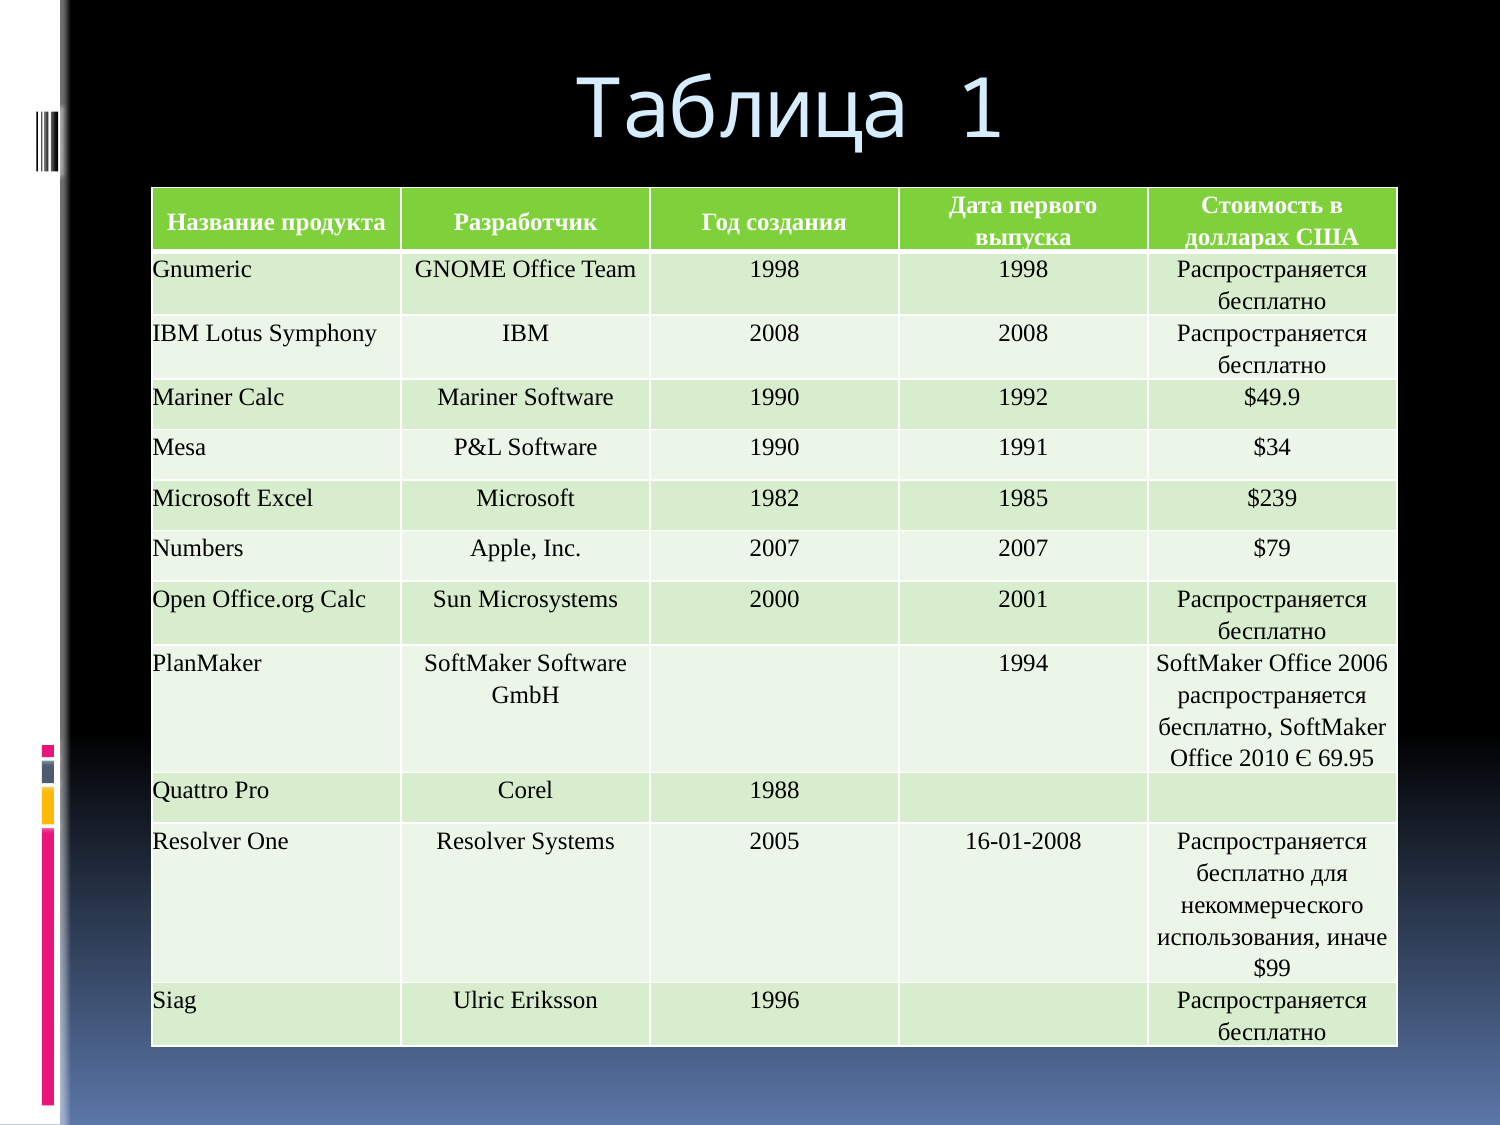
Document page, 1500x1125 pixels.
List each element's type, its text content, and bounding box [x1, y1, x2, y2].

table_cell Mesa [153, 430, 400, 479]
table_cell 2007 [900, 531, 1147, 580]
table_header Дата первого выпуска [900, 188, 1147, 249]
table_cell 1985 [900, 481, 1147, 530]
table_cell P&L Software [402, 430, 649, 479]
table_cell IBM Lotus Symphony [153, 316, 400, 378]
table_cell 2005 [651, 824, 898, 982]
table_cell 1992 [900, 380, 1147, 429]
table_cell Распространяется бесплатно для некоммерческого использования, иначе $99 [1149, 824, 1396, 982]
table_header Год создания [651, 188, 898, 249]
table_cell Resolver Systems [402, 824, 649, 982]
table_cell 2008 [651, 316, 898, 378]
table_cell Siag [153, 983, 400, 1045]
table_cell Apple, Inc. [402, 531, 649, 580]
table_cell [900, 773, 1147, 822]
table_cell $34 [1149, 430, 1396, 479]
table_cell Open Office.org Calc [153, 582, 400, 644]
table_cell Microsoft Excel [153, 481, 400, 530]
table_cell [651, 646, 898, 772]
table_cell 2000 [651, 582, 898, 644]
table_cell $79 [1149, 531, 1396, 580]
table_cell Mariner Calc [153, 380, 400, 429]
table_header Стоимость в долларах США [1149, 188, 1396, 249]
table_header Название продукта [153, 188, 400, 249]
table_cell IBM [402, 316, 649, 378]
table_cell SoftMaker Office 2006 распространяется бесплатно, SoftMaker Office 2010 Є 69.95 [1149, 646, 1396, 772]
table_cell 1998 [651, 254, 898, 314]
table_cell Microsoft [402, 481, 649, 530]
table_cell 1988 [651, 773, 898, 822]
table_cell 2007 [651, 531, 898, 580]
table_cell Resolver One [153, 824, 400, 982]
table_cell Распространяется бесплатно [1149, 983, 1396, 1045]
table_header Разработчик [402, 188, 649, 249]
table_cell 1991 [900, 430, 1147, 479]
table_cell 1990 [651, 430, 898, 479]
table_cell Numbers [153, 531, 400, 580]
table_cell Gnumeric [153, 254, 400, 314]
table_cell [1149, 773, 1396, 822]
table_cell $49.9 [1149, 380, 1396, 429]
table_cell Ulric Eriksson [402, 983, 649, 1045]
table_cell 2008 [900, 316, 1147, 378]
table_cell Corel [402, 773, 649, 822]
table_cell [900, 983, 1147, 1045]
table_cell Mariner Software [402, 380, 649, 429]
table_cell Quattro Pro [153, 773, 400, 822]
table_cell Распространяется бесплатно [1149, 254, 1396, 314]
table_cell Распространяется бесплатно [1149, 582, 1396, 644]
title Таблица 1 [152, 46, 1428, 197]
table_cell SoftMaker Software GmbH [402, 646, 649, 772]
table_cell 16-01-2008 [900, 824, 1147, 982]
table_cell Sun Microsystems [402, 582, 649, 644]
table_cell 2001 [900, 582, 1147, 644]
table_cell GNOME Office Team [402, 254, 649, 314]
table_cell Распространяется бесплатно [1149, 316, 1396, 378]
table_cell 1994 [900, 646, 1147, 772]
table_cell $239 [1149, 481, 1396, 530]
table_cell 1998 [900, 254, 1147, 314]
table_cell 1996 [651, 983, 898, 1045]
table_cell PlanMaker [153, 646, 400, 772]
table_cell 1982 [651, 481, 898, 530]
table_cell 1990 [651, 380, 898, 429]
